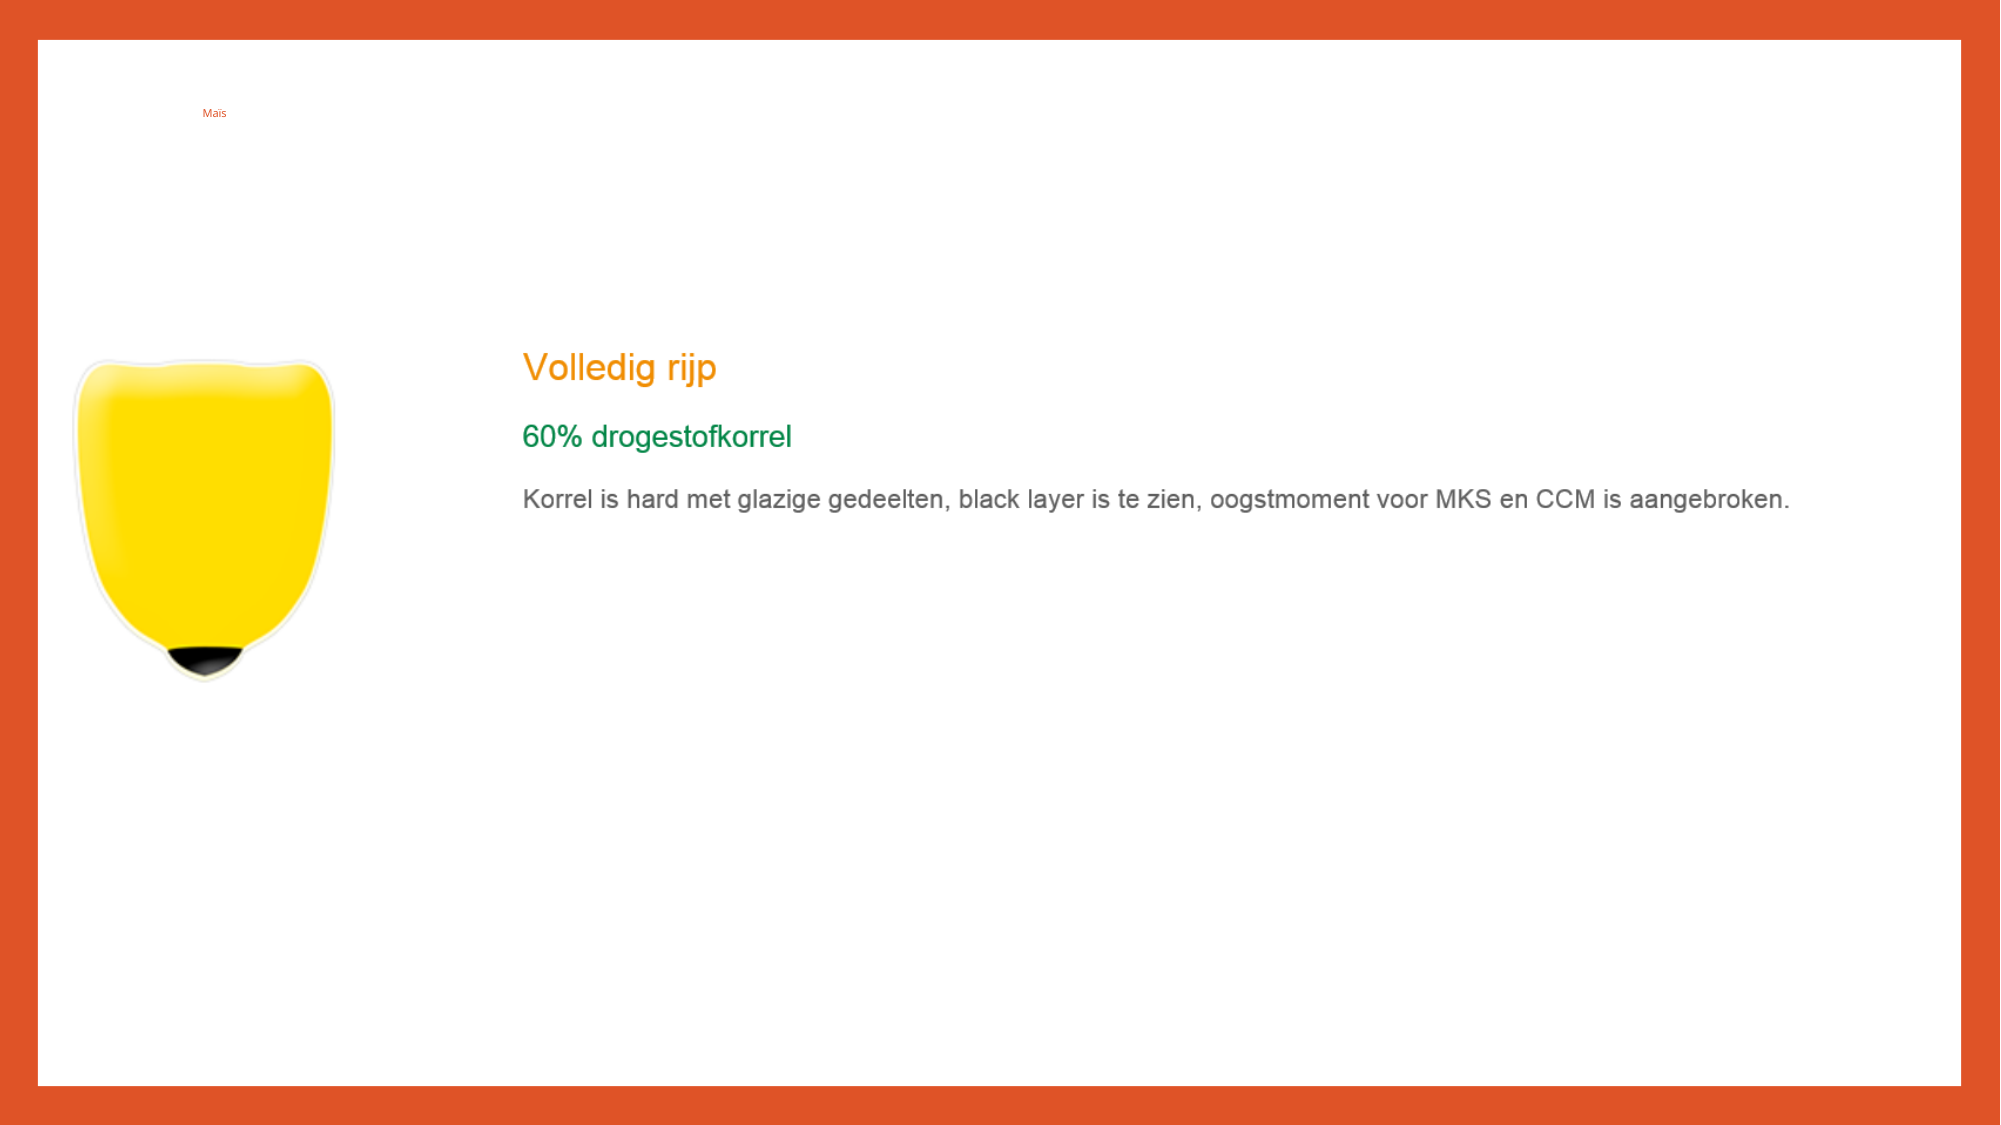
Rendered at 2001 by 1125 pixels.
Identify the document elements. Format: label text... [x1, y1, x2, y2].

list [43, 304, 1952, 745]
title Maïs [187, 99, 1808, 128]
